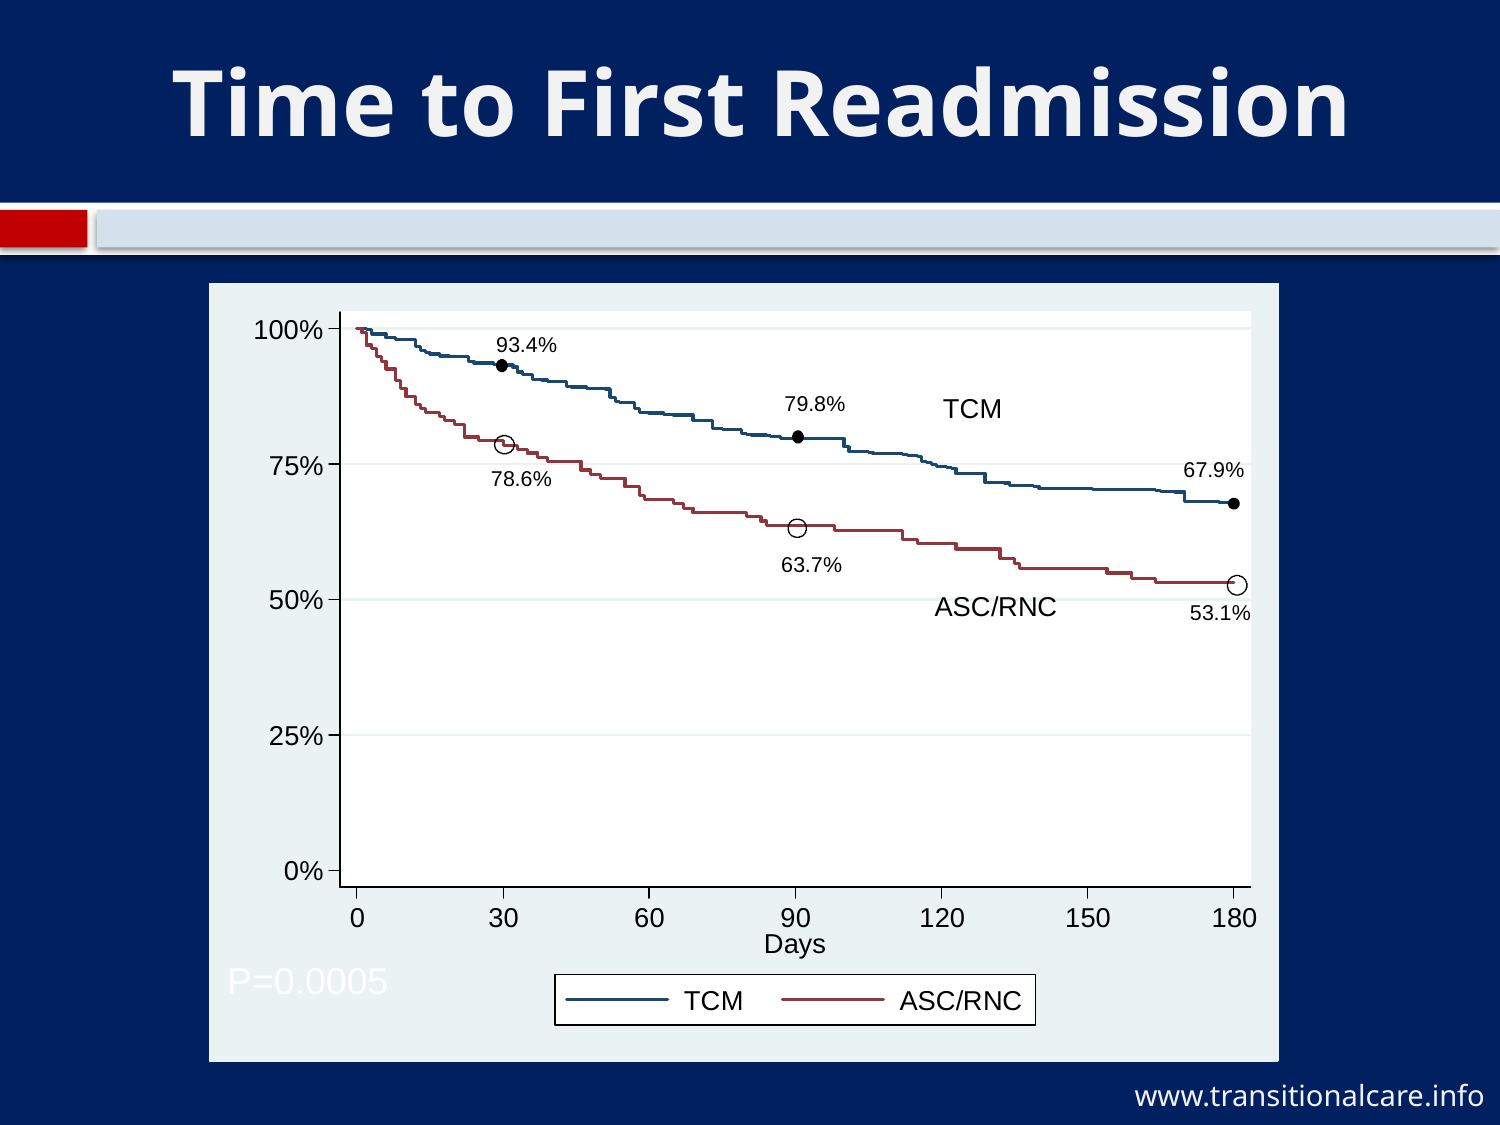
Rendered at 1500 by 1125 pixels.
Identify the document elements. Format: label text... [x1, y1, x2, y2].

picture [199, 274, 1288, 1072]
footer www.transitionalcare.info [610, 1065, 1500, 1125]
title Time to First Readmission [0, 0, 1500, 201]
